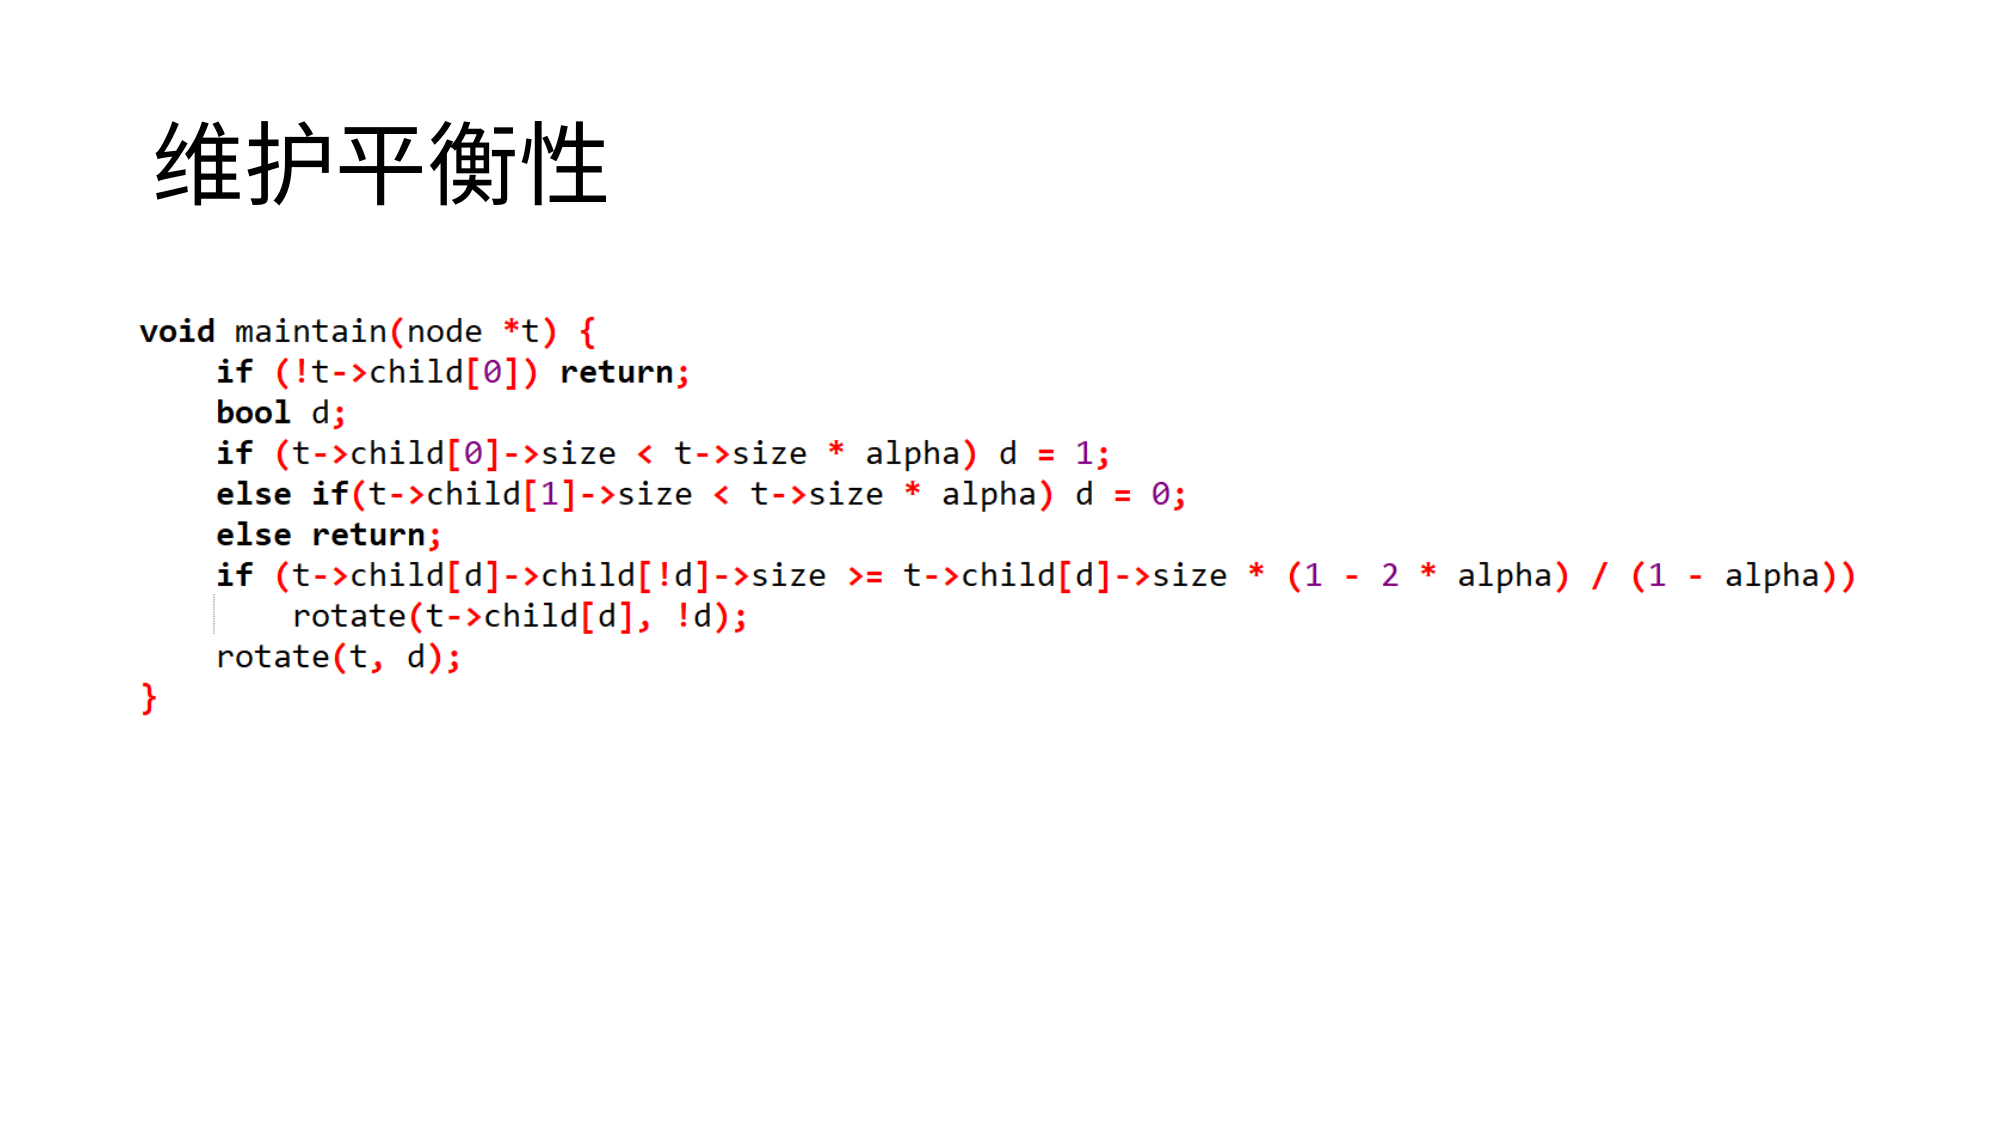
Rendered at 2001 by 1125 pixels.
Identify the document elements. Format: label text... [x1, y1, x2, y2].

title 维护平衡性 [137, 59, 1863, 278]
picture [137, 299, 1863, 726]
